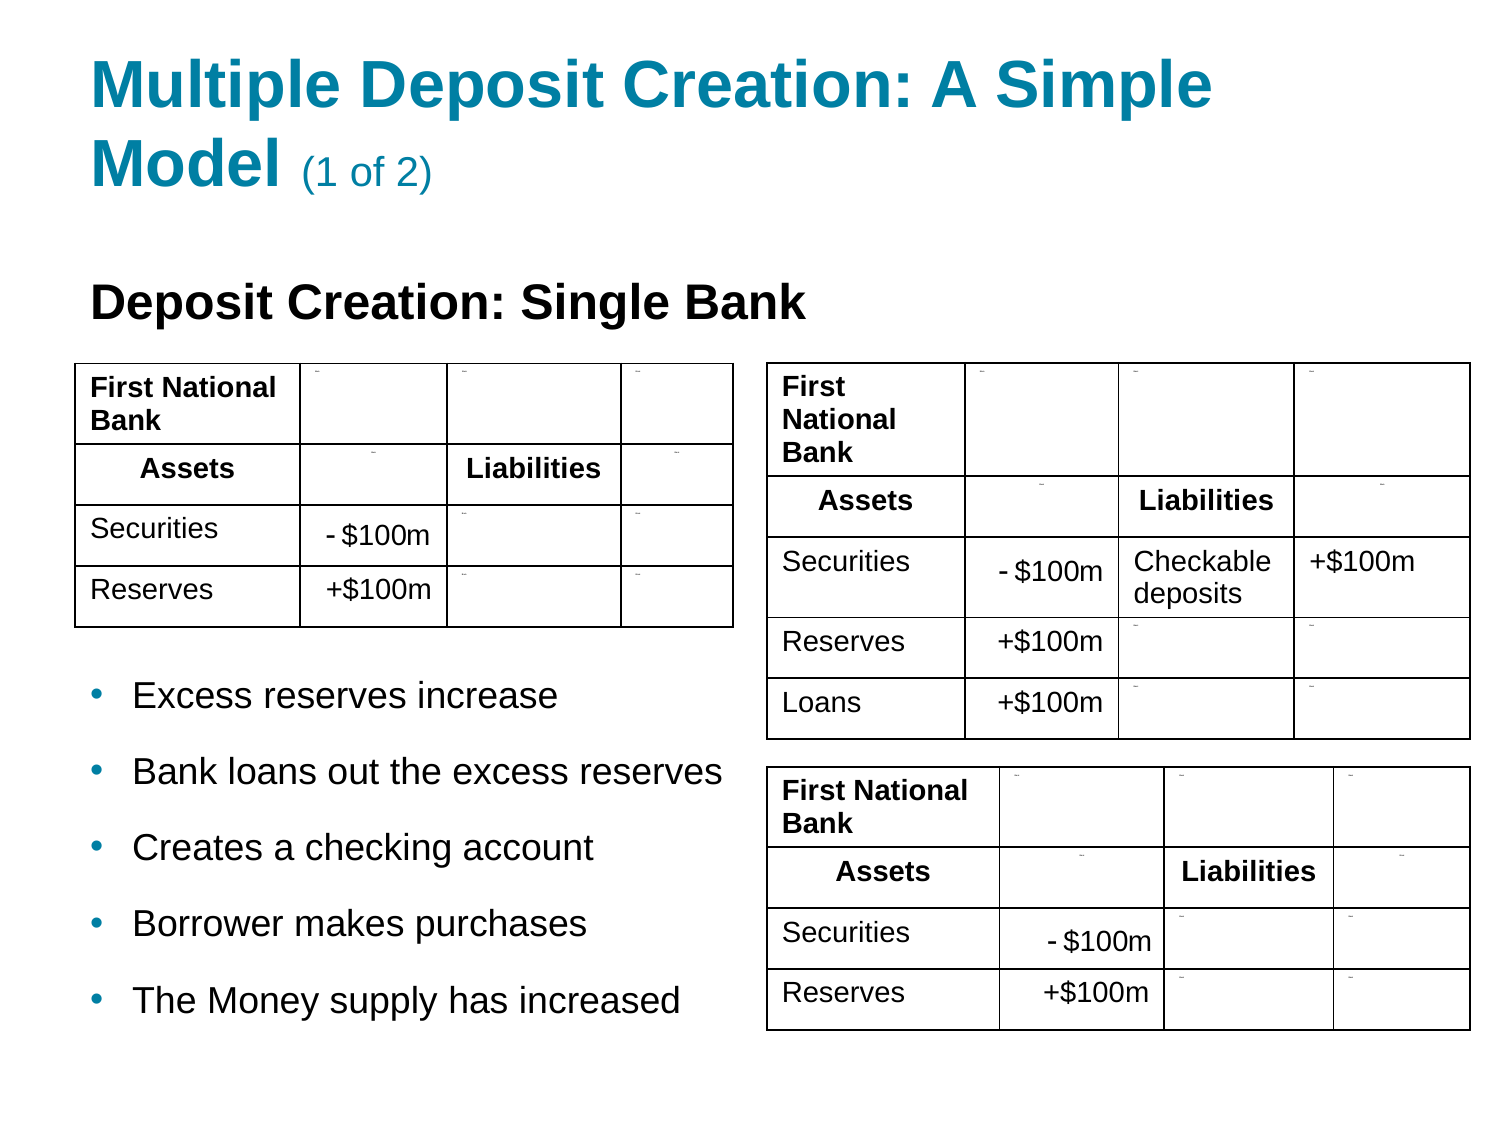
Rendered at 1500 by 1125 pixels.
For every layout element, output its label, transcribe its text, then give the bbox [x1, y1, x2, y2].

table_cell Blank [1119, 679, 1293, 738]
table_cell Blank [1000, 848, 1163, 907]
table_cell Liabilities [1165, 848, 1333, 907]
table_cell Blank [1334, 970, 1469, 1029]
list Excess reserves increase Bank loans out the excess reserves Creates a checking account Borrower makes purchases The Money supply has increased [75, 655, 750, 1035]
table_header Blank [966, 364, 1118, 475]
table_header Blank [1334, 768, 1469, 846]
table_header Blank [622, 364, 732, 443]
table_cell Liabilities [448, 445, 620, 504]
table_cell Blank [622, 506, 732, 565]
table_cell +$100m [1000, 970, 1163, 1029]
table_header First National Bank [76, 364, 299, 443]
table_cell +$100m [301, 567, 446, 626]
table_cell +$100m [966, 679, 1118, 738]
table_cell Securities [76, 506, 299, 565]
table_cell Reserves [768, 618, 964, 677]
table_cell Reserves [76, 567, 299, 626]
table_cell Blank [1295, 477, 1469, 536]
table_cell +$100m [966, 618, 1118, 677]
table_cell Blank [622, 567, 732, 626]
table_cell +$100m [1295, 538, 1469, 617]
table_header Blank [1165, 768, 1333, 846]
list Deposit Creation: Single Bank [75, 254, 847, 347]
table_cell Blank [1295, 618, 1469, 677]
table_cell negative $100 lower m [301, 506, 446, 565]
table_header Blank [1119, 364, 1293, 475]
table_cell Blank [1334, 848, 1469, 907]
table_header Blank [1000, 768, 1163, 846]
table_header Blank [448, 364, 620, 443]
table_header Blank [301, 364, 446, 443]
table_cell Blank [448, 506, 620, 565]
table_cell Assets [76, 445, 299, 504]
table_cell Blank [1334, 909, 1469, 968]
table_cell Loans [768, 679, 964, 738]
table_cell Blank [622, 445, 732, 504]
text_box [321, 517, 435, 554]
table_cell Securities [768, 538, 964, 617]
table_cell negative $100 lower m [966, 538, 1118, 617]
table_cell Blank [966, 477, 1118, 536]
table_cell Blank [1119, 618, 1293, 677]
table_cell Securities [768, 909, 999, 968]
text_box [1043, 924, 1157, 960]
table_cell Assets [768, 848, 999, 907]
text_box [994, 554, 1108, 591]
table_cell Blank [1295, 679, 1469, 738]
table_cell Reserves [768, 970, 999, 1029]
table_header First National Bank [768, 768, 999, 846]
table_cell Checkable deposits [1119, 538, 1293, 617]
table_cell Liabilities [1119, 477, 1293, 536]
table_cell Blank [1165, 909, 1333, 968]
table_cell Blank [448, 567, 620, 626]
table_cell negative $100 lower m [1000, 909, 1163, 968]
table_cell Blank [301, 445, 446, 504]
table_header First National Bank [768, 364, 964, 475]
table_cell Assets [768, 477, 964, 536]
title Multiple Deposit Creation: A Simple Model (1 of 2) [75, 35, 1425, 216]
table_cell Blank [1165, 970, 1333, 1029]
table_header Blank [1295, 364, 1469, 475]
